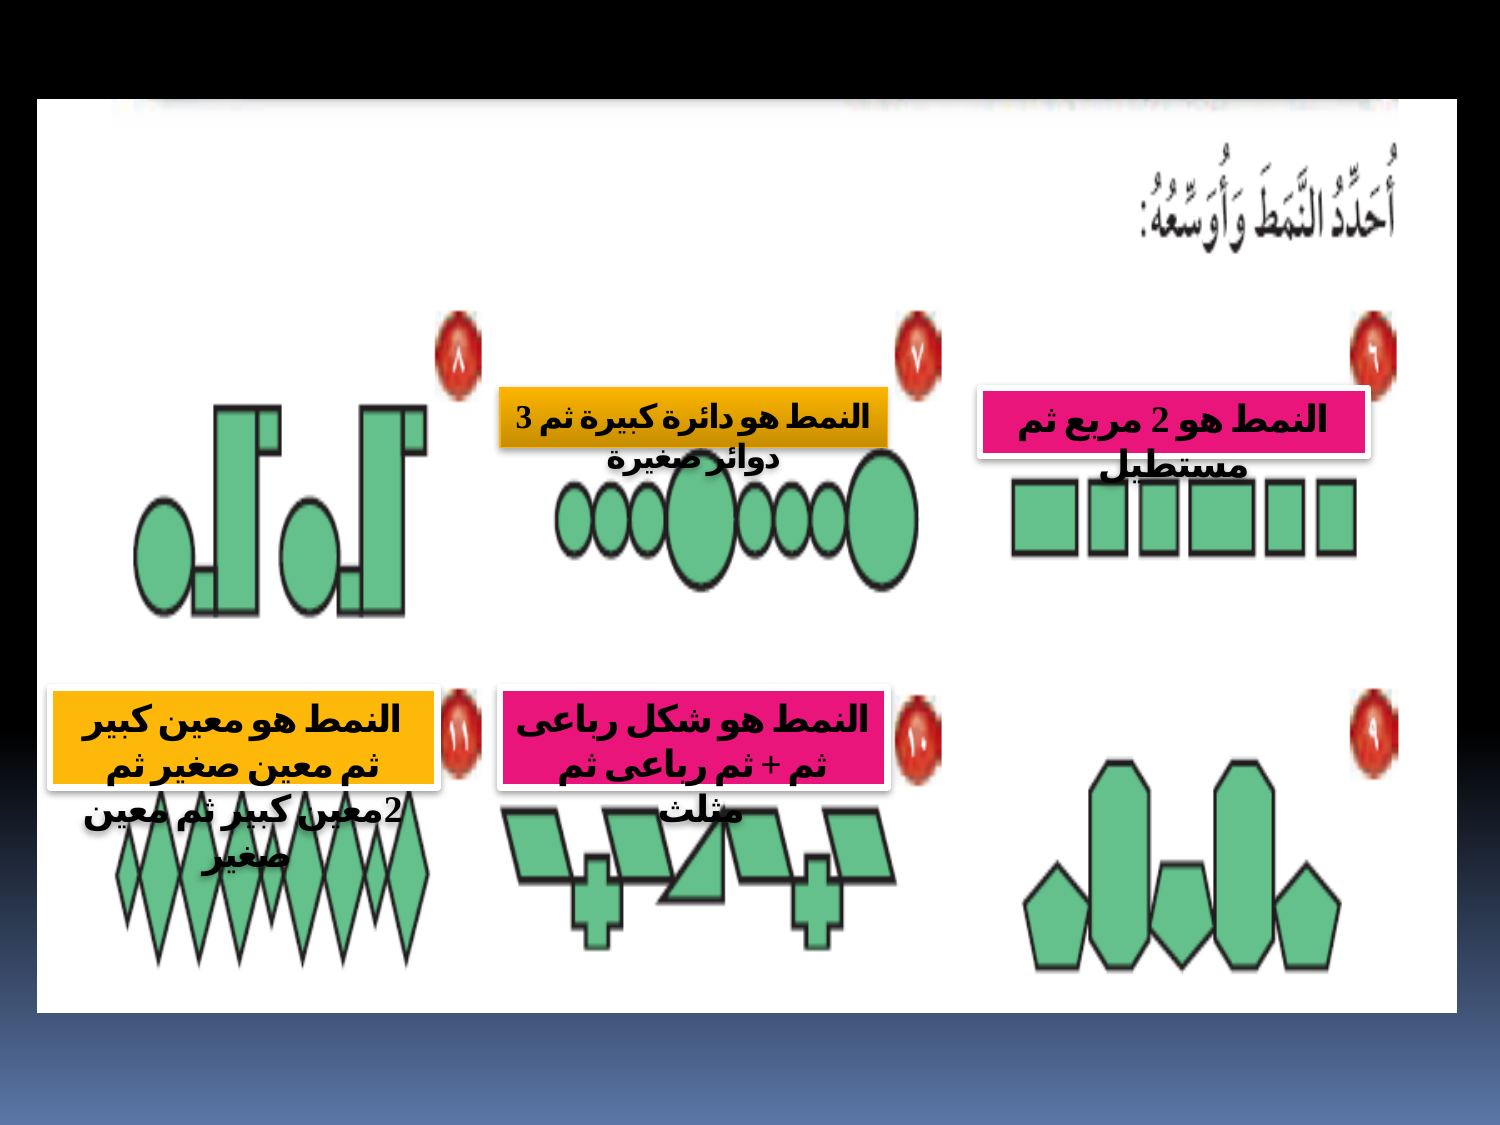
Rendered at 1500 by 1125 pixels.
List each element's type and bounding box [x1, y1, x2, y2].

picture [37, 99, 1457, 1013]
